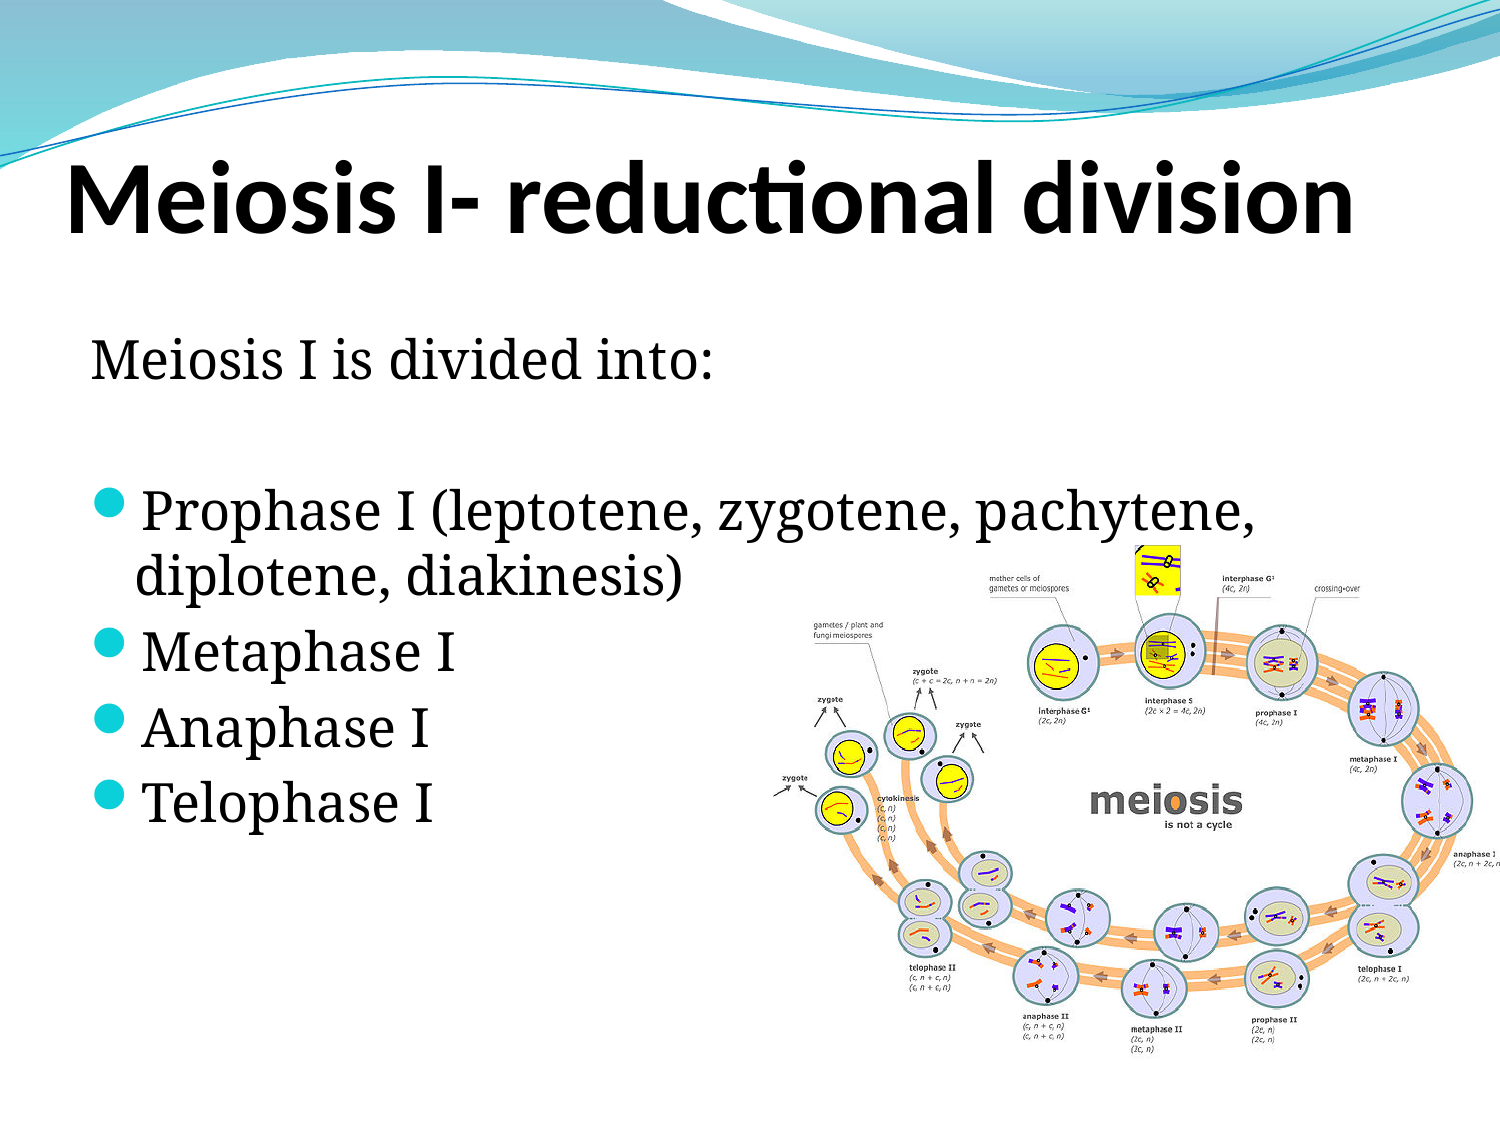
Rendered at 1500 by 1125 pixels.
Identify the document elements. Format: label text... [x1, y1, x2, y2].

list Meiosis I is divided into: Prophase I (leptotene, zygotene, pachytene, diplotene, diakinesis) Metaphase I Anaphase I Telophase I [75, 317, 1425, 1038]
picture [773, 544, 1500, 1063]
title Meiosis I- reductional division [64, 66, 1415, 254]
